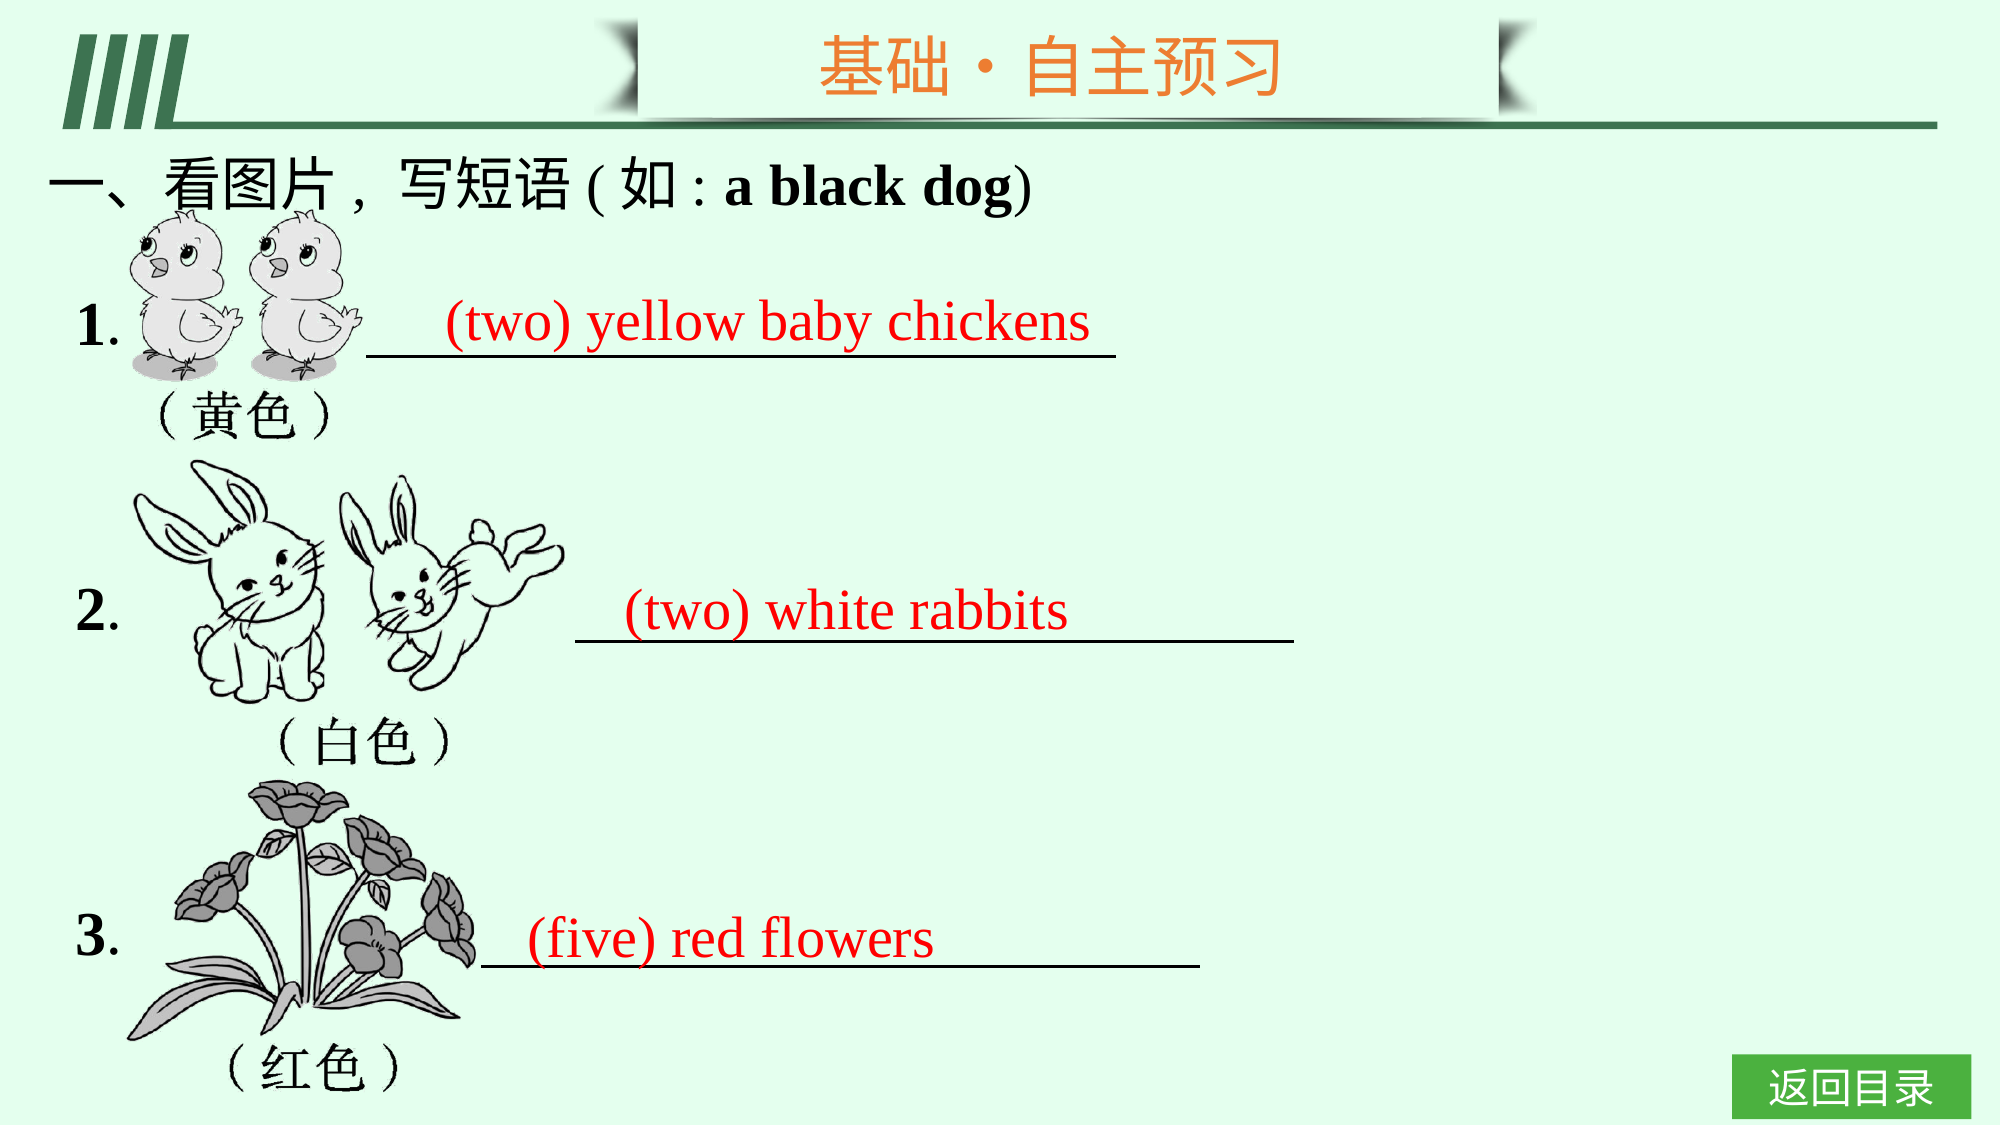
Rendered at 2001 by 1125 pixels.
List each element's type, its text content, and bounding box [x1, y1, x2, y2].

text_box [75, 202, 1925, 1098]
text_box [62, 34, 1938, 130]
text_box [594, 16, 1537, 127]
text_box 一、看图片, 写短语(如: a black dog) [32, 118, 1062, 225]
